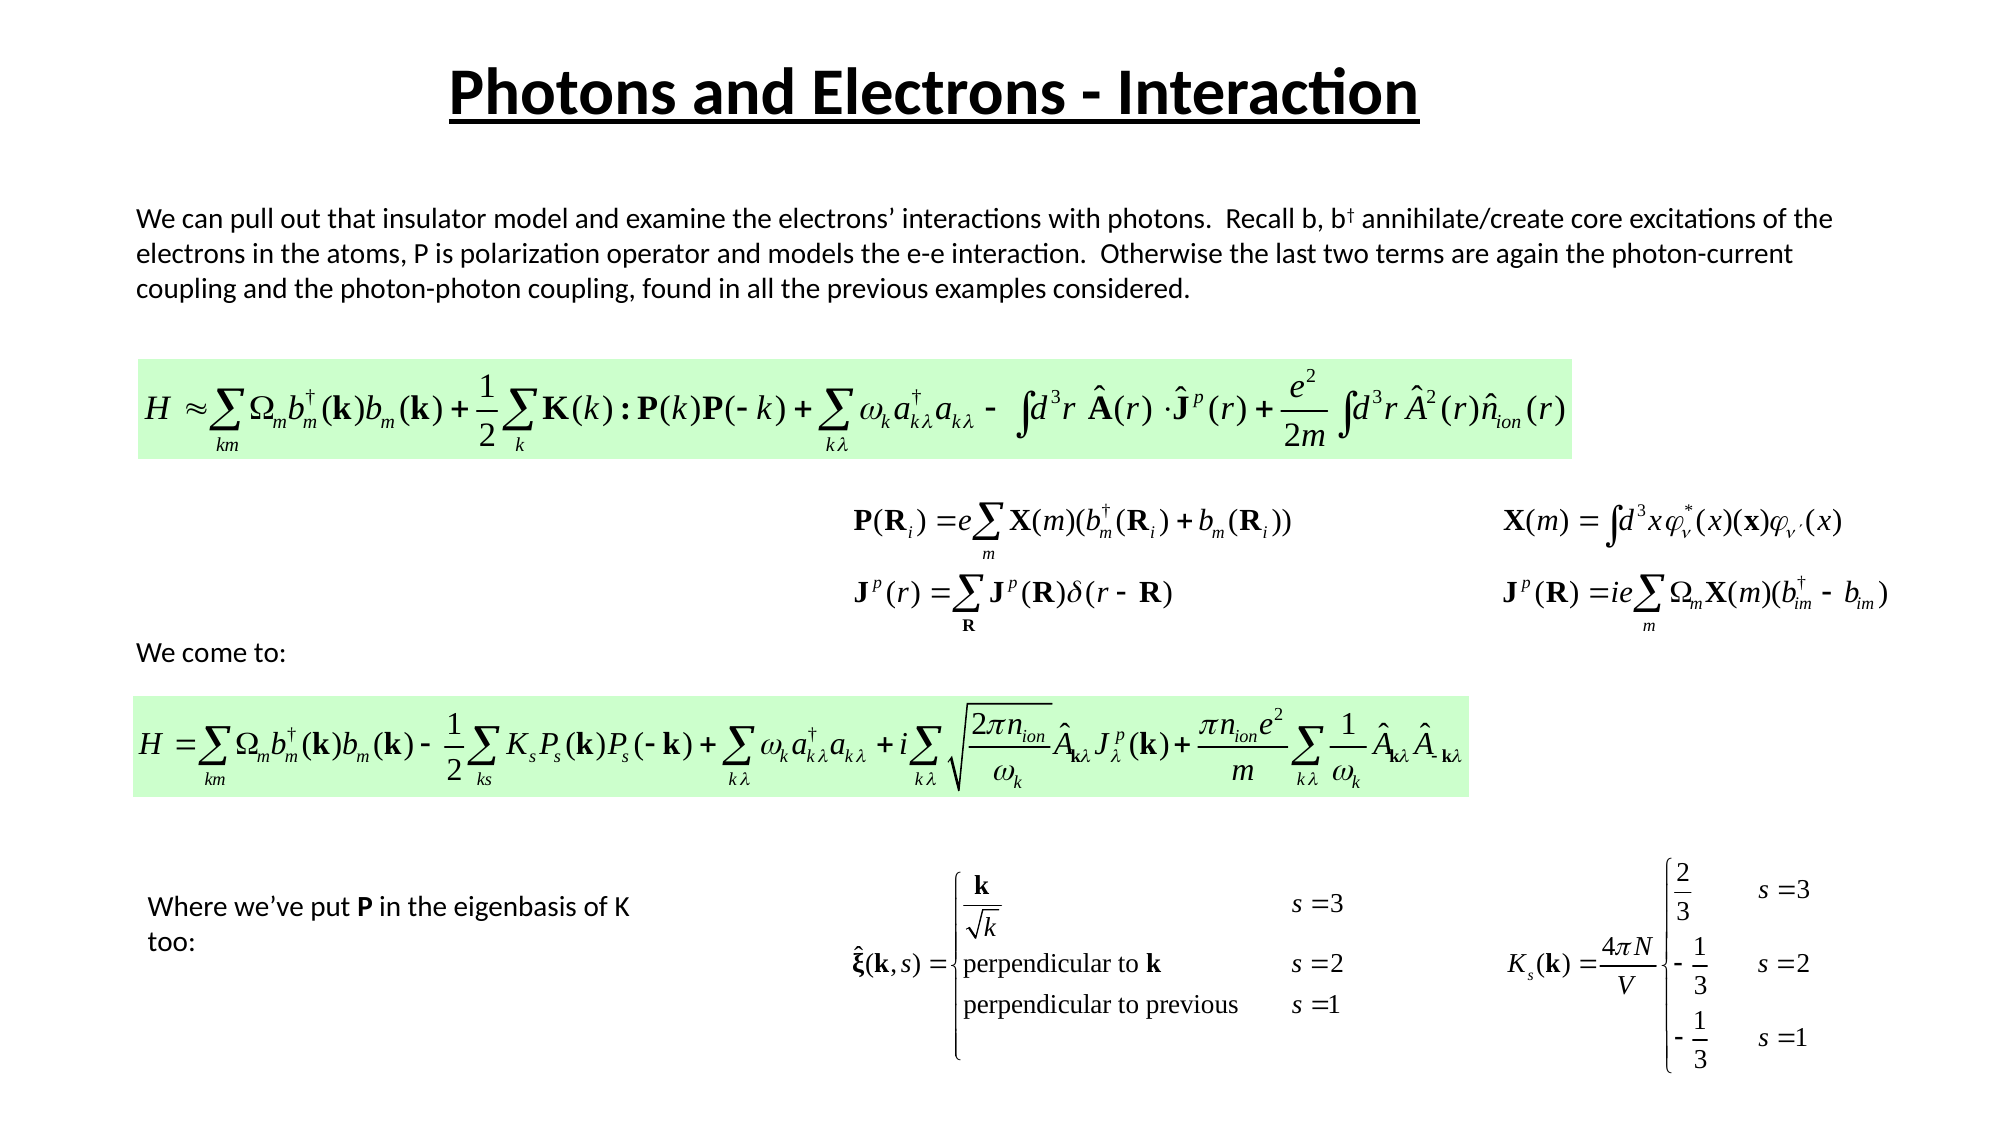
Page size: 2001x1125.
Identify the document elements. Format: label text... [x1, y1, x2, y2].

title Photons and Electrons - Interaction [128, 26, 1741, 138]
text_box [133, 696, 1470, 798]
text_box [848, 493, 1893, 638]
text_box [138, 359, 1573, 460]
text_box We can pull out that insulator model and examine the electrons’ interactions with photons. Recall b, b† annihilate/create core excitations of the electrons in the atoms, P is polarization operator and models the e-e interaction. Otherwise the last two terms are again the photon-current coupling and the photon-photon coupling, found in all the previous examples considered. [121, 192, 1879, 312]
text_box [848, 852, 1836, 1080]
text_box Where we’ve put P in the eigenbasis of K too: [132, 880, 678, 965]
text_box We come to: [121, 625, 363, 676]
